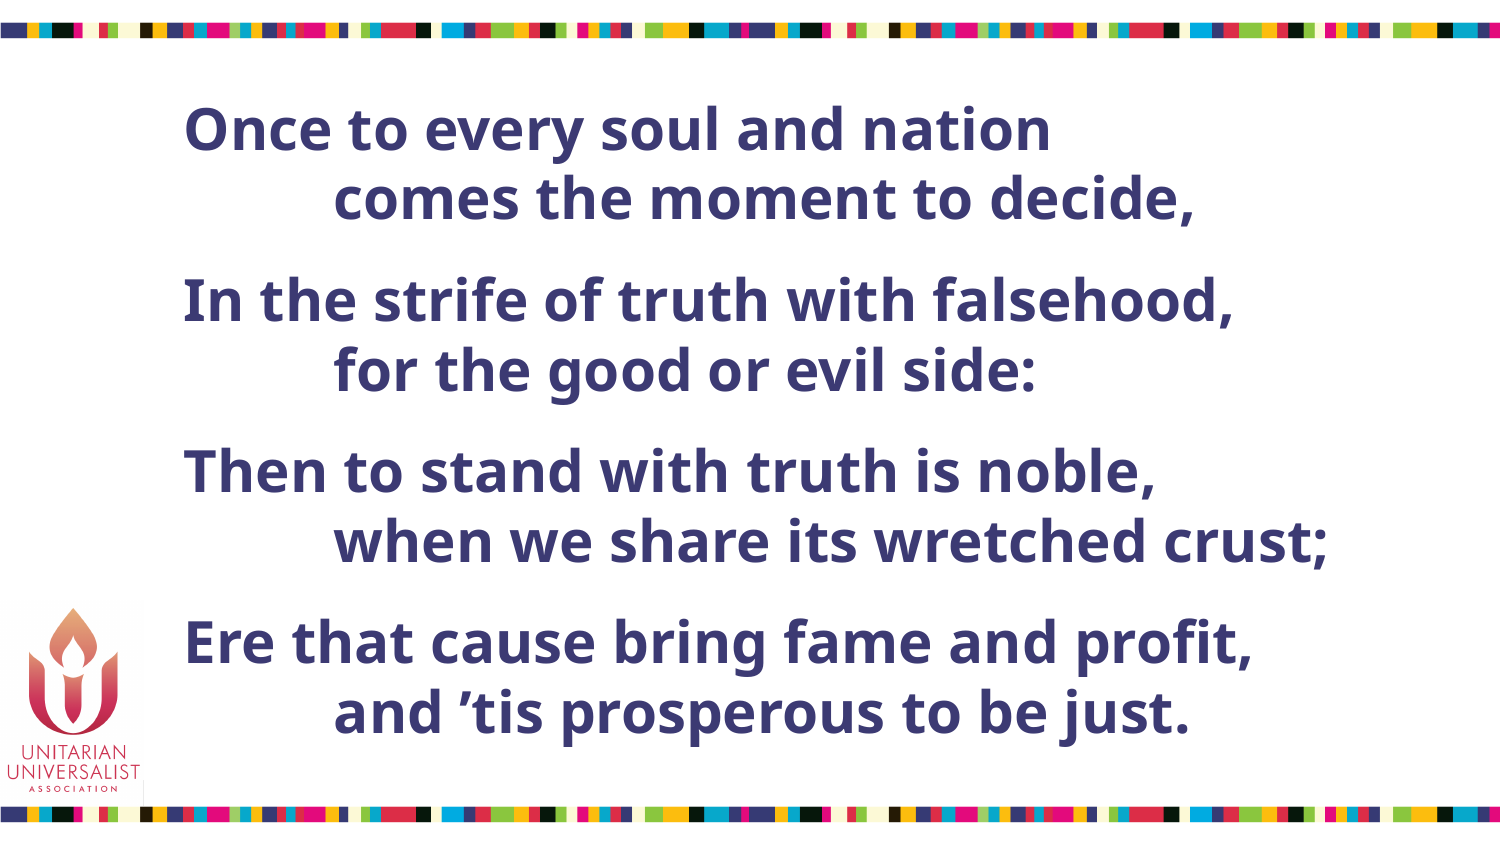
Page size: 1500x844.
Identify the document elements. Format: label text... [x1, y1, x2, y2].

picture [0, 22, 1500, 40]
text_box Once to every soul and nation comes the moment to decide, In the strife of truth with falsehood, for the good or evil side: Then to stand with truth is noble, when we share its wretched crust; Ere that cause bring fame and profit, and ’tis prosperous to be just. [168, 76, 1421, 761]
picture [0, 600, 1500, 824]
